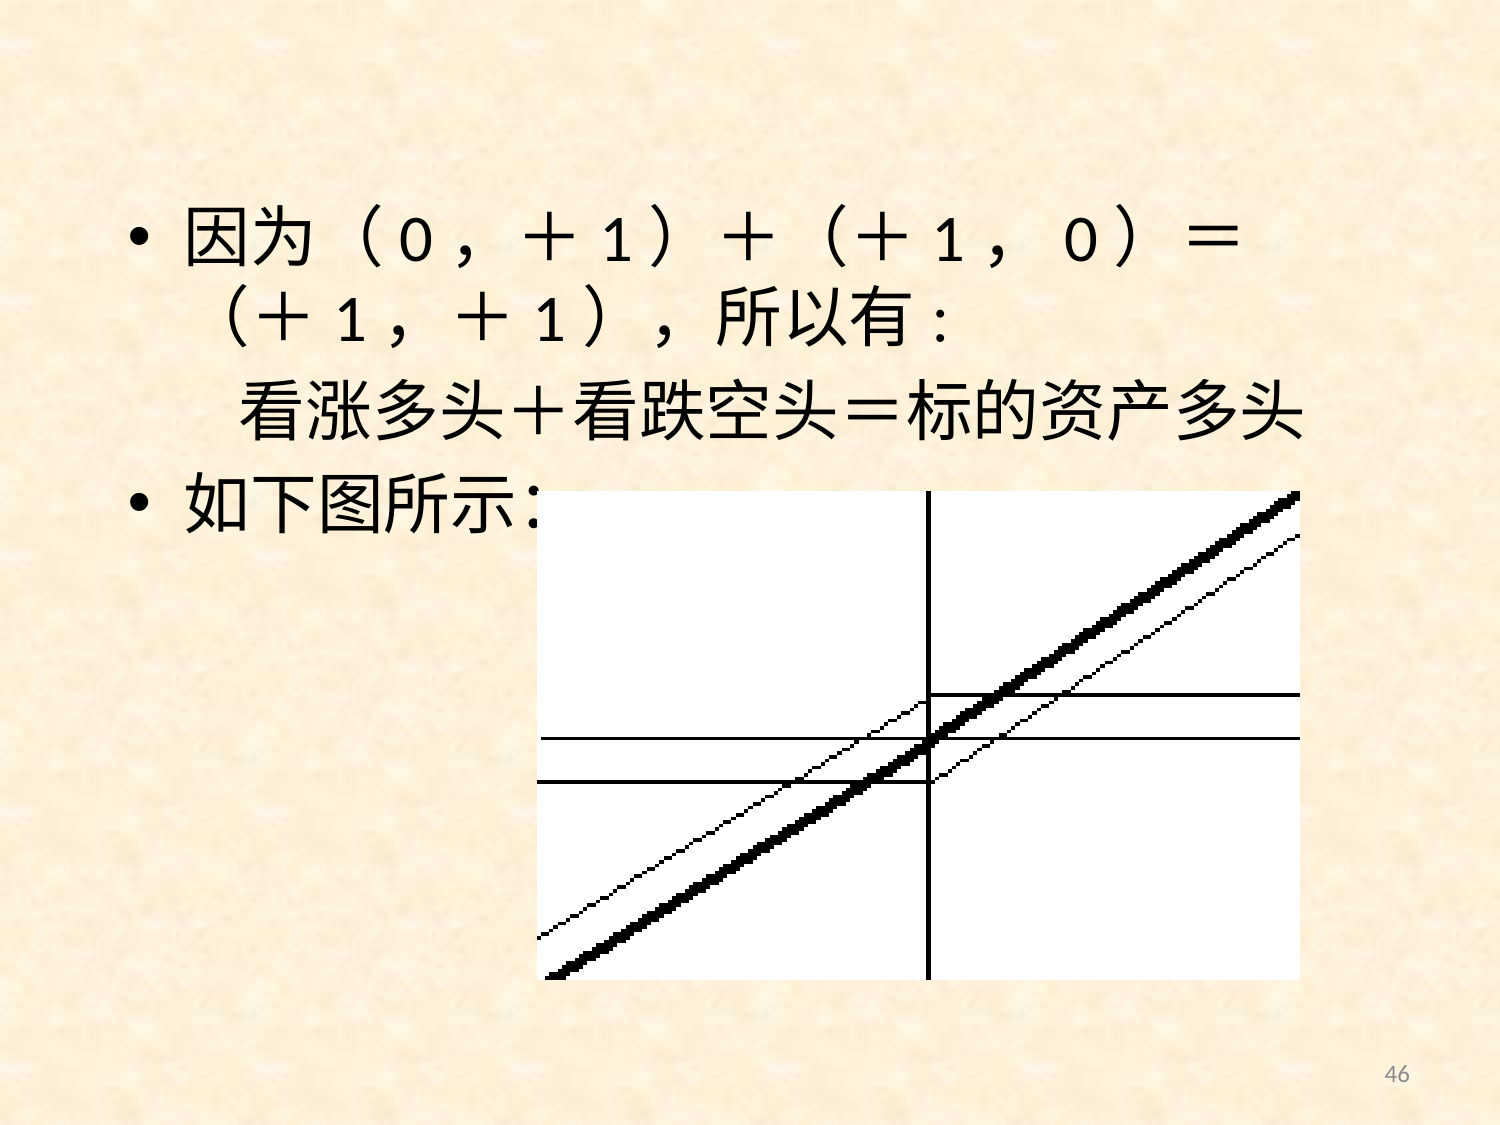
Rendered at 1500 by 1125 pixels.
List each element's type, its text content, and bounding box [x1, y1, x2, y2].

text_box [537, 491, 1301, 980]
picture [0, 0, 1500, 1125]
slide_number 46 [1074, 1042, 1425, 1103]
list 因为（0，＋1）＋（＋1，0）＝（＋1，＋1），所以有: 看涨多头＋看跌空头＝标的资产多头 如下图所示： [112, 187, 1388, 1000]
